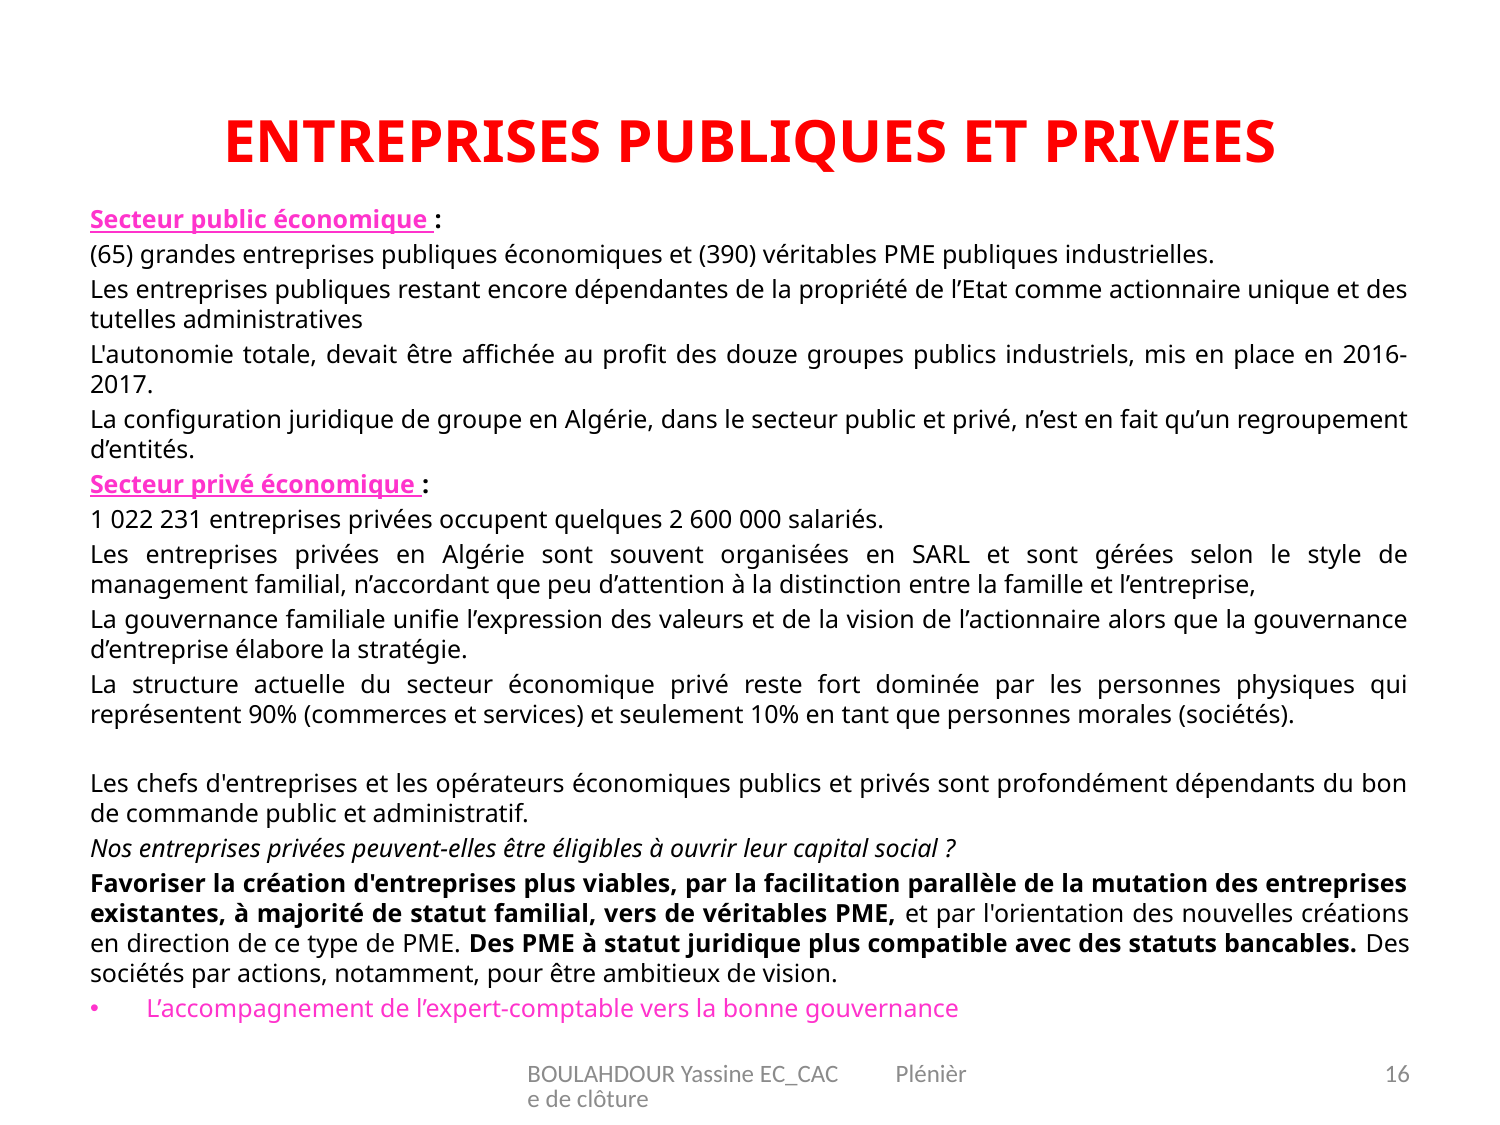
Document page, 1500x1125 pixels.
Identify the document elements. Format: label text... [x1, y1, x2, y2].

slide_number 16 [1074, 1042, 1425, 1103]
footer BOULAHDOUR Yassine EC_CAC Plénière de clôture [512, 1042, 988, 1103]
title ENTREPRISES PUBLIQUES ET PRIVEES [75, 45, 1425, 196]
list Secteur public économique : (65) grandes entreprises publiques économiques et (390) véritables PME publiques industrielles. Les entreprises publiques restant encore dépendantes de la propriété de l’Etat comme actionnaire unique et des tutelles administratives L'autonomie totale, devait être affichée au profit des douze groupes publics industriels, mis en place en 2016-2017. La configuration juridique de groupe en Algérie, dans le secteur public et privé, n’est en fait qu’un regroupement d’entités. Secteur privé économique : 1 022 231 entreprises privées occupent quelques 2 600 000 salariés. Les entreprises privées en Algérie sont souvent organisées en SARL et sont gérées selon le style de management familial, n’accordant que peu d’attention à la distinction entre la famille et l’entreprise, La gouvernance familiale unifie l’expression des valeurs et de la vision de l’actionnaire alors que la gouvernance d’entreprise élabore la stratégie. La structure actuelle du secteur économique privé reste fort dominée par les personnes physiques qui représentent 90% (commerces et services) et seulement 10% en tant que personnes morales (sociétés). Les chefs d'entreprises et les opérateurs économiques publics et privés sont profondément dépendants du bon de commande public et administratif. Nos entreprises privées peuvent-elles être éligibles à ouvrir leur capital social ? Favoriser la création d'entreprises plus viables, par la facilitation parallèle de la mutation des entreprises existantes, à majorité de statut familial, vers de véritables PME, et par l'orientation des nouvelles créations en direction de ce type de PME. Des PME à statut juridique plus compatible avec des statuts bancables. Des sociétés par actions, notamment, pour être ambitieux de vision. L’accompagnement de l’expert-comptable vers la bonne gouvernance [75, 196, 1425, 1005]
